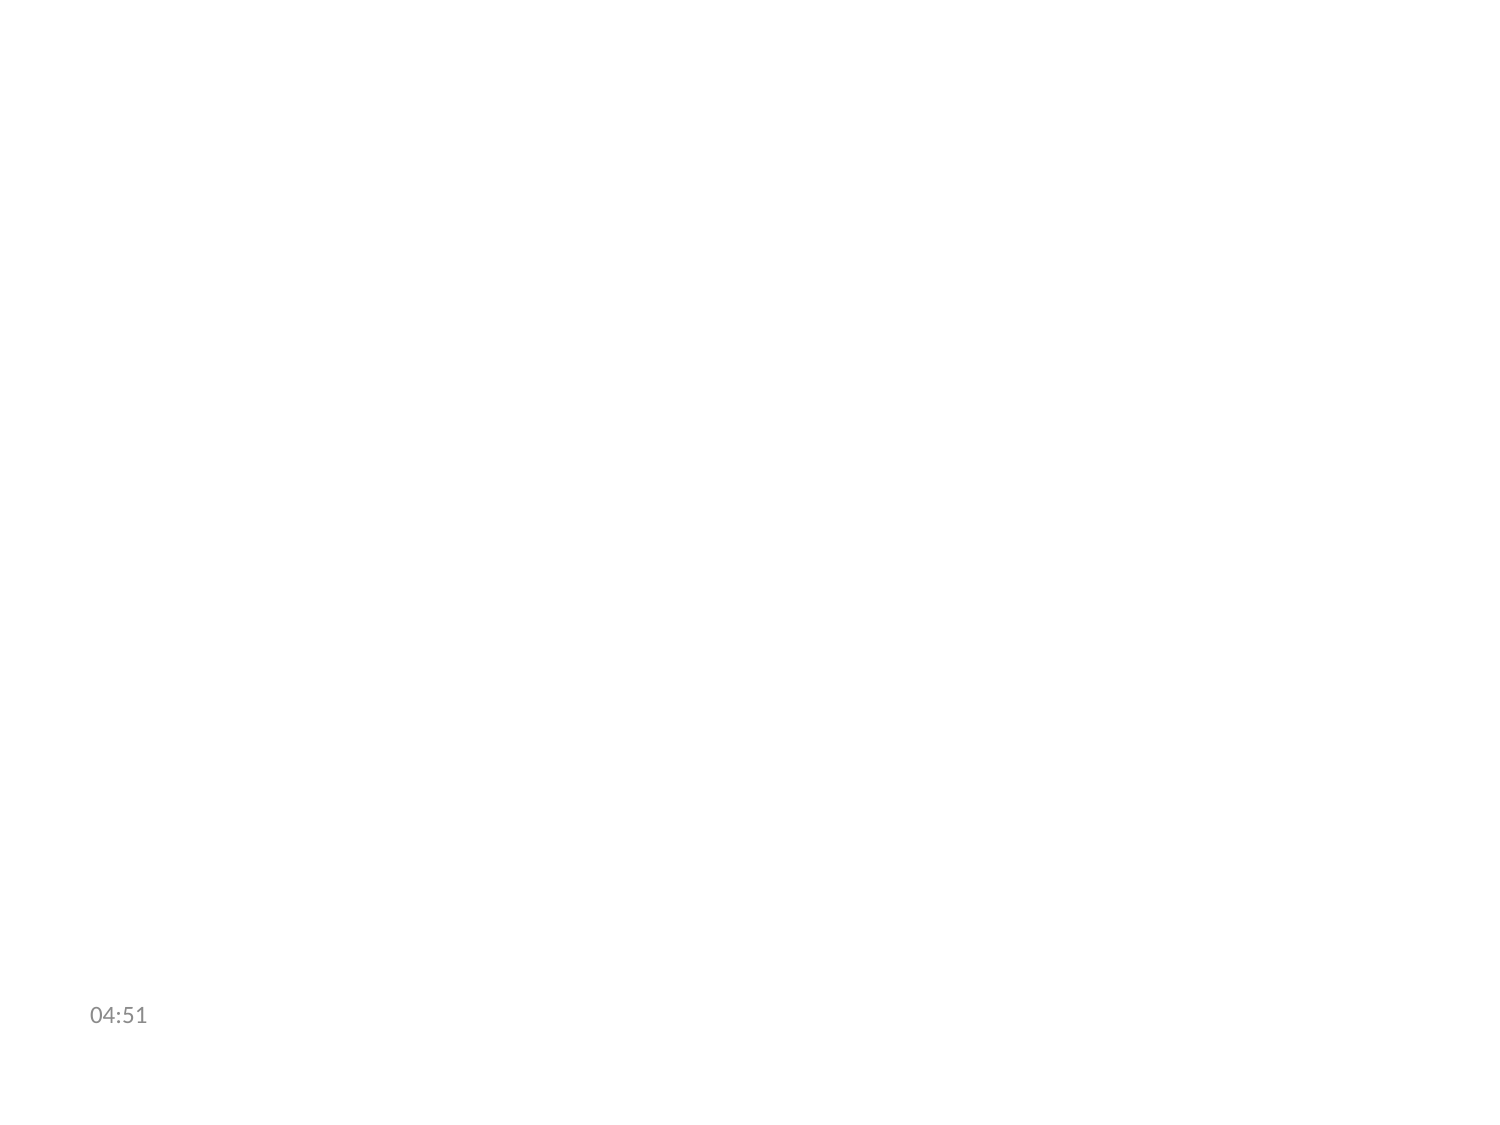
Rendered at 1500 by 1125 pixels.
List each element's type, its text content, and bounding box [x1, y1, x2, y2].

text_box 15:35 [75, 983, 425, 1044]
